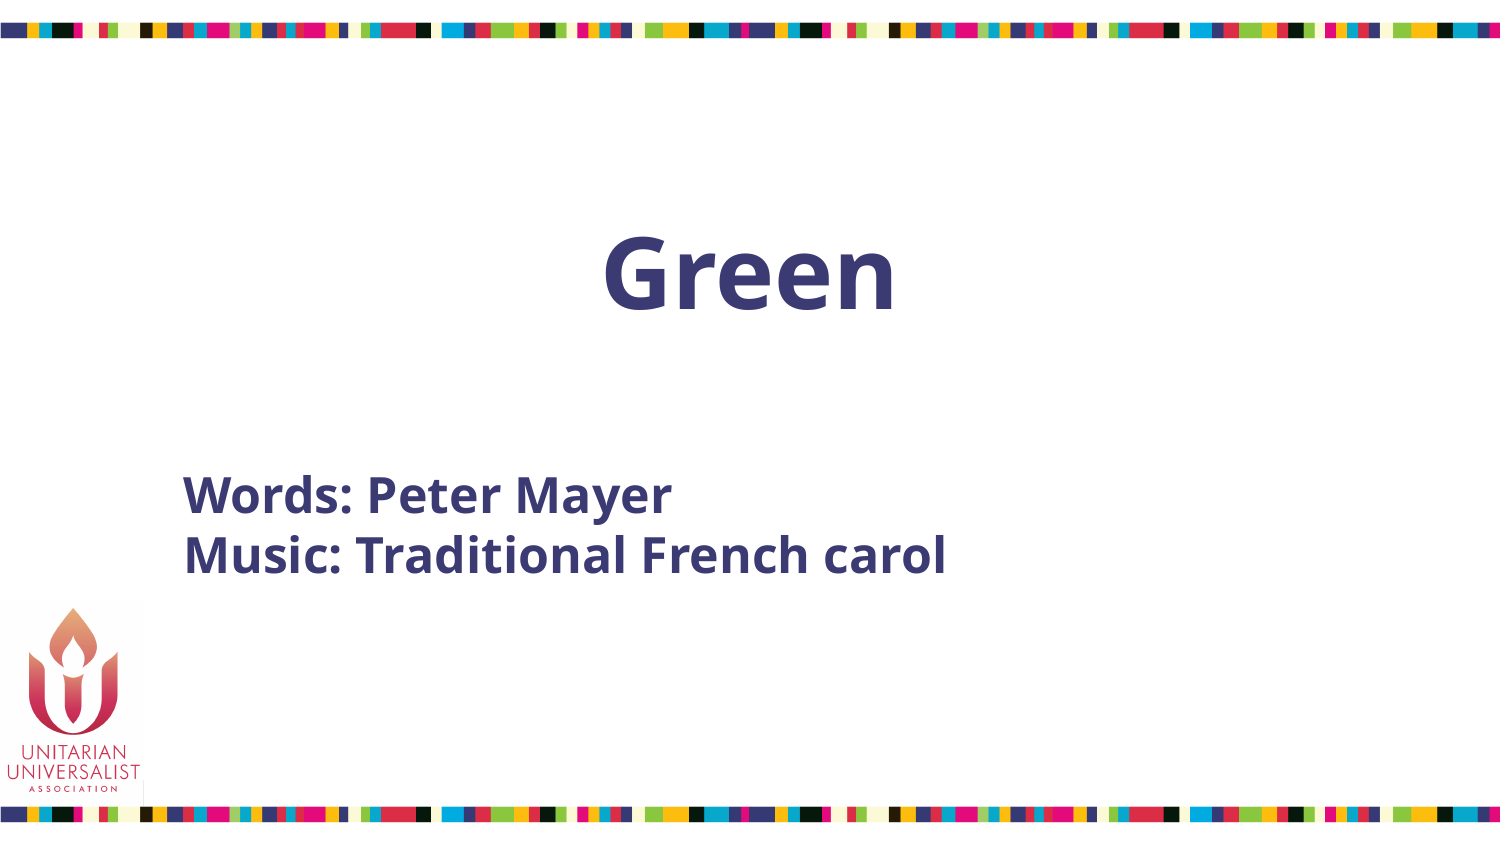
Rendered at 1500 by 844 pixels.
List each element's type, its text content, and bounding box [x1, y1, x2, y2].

text_box Words: Peter Mayer Music: Traditional French carol [168, 448, 1495, 659]
picture [0, 600, 1500, 824]
text_box Green [74, 75, 1426, 345]
picture [0, 22, 1500, 40]
